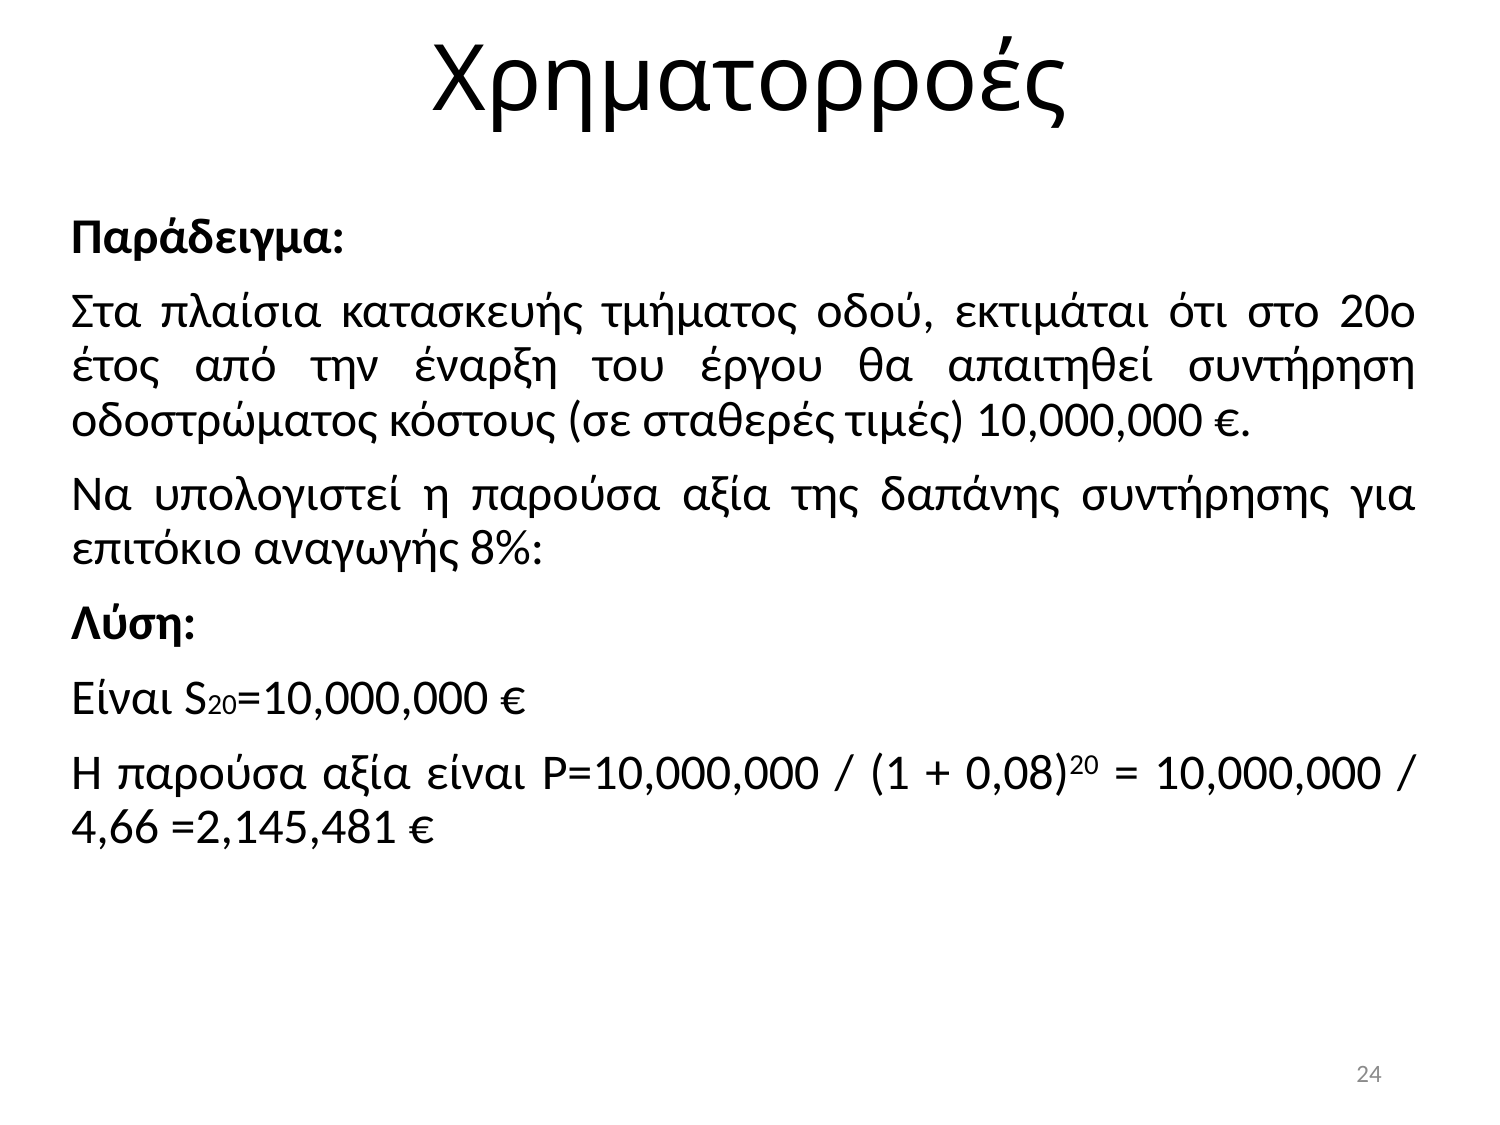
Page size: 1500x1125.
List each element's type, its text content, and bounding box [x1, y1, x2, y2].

list Παράδειγμα: Στα πλαίσια κατασκευής τμήματος οδού, εκτιμάται ότι στο 20ο έτος από την έναρξη του έργου θα απαιτηθεί συντήρηση οδοστρώματος κόστους (σε σταθερές τιμές) 10,000,000 €. Να υπολογιστεί η παρούσα αξία της δαπάνης συντήρησης για επιτόκιο αναγωγής 8%: Λύση: Είναι S20=10,000,000 € Η παρούσα αξία είναι P=10,000,000 / (1 + 0,08)20 = 10,000,000 / 4,66 =2,145,481 € [55, 202, 1432, 917]
slide_number 24 [1059, 1042, 1397, 1103]
title Χρηματορροές [0, 0, 1500, 161]
